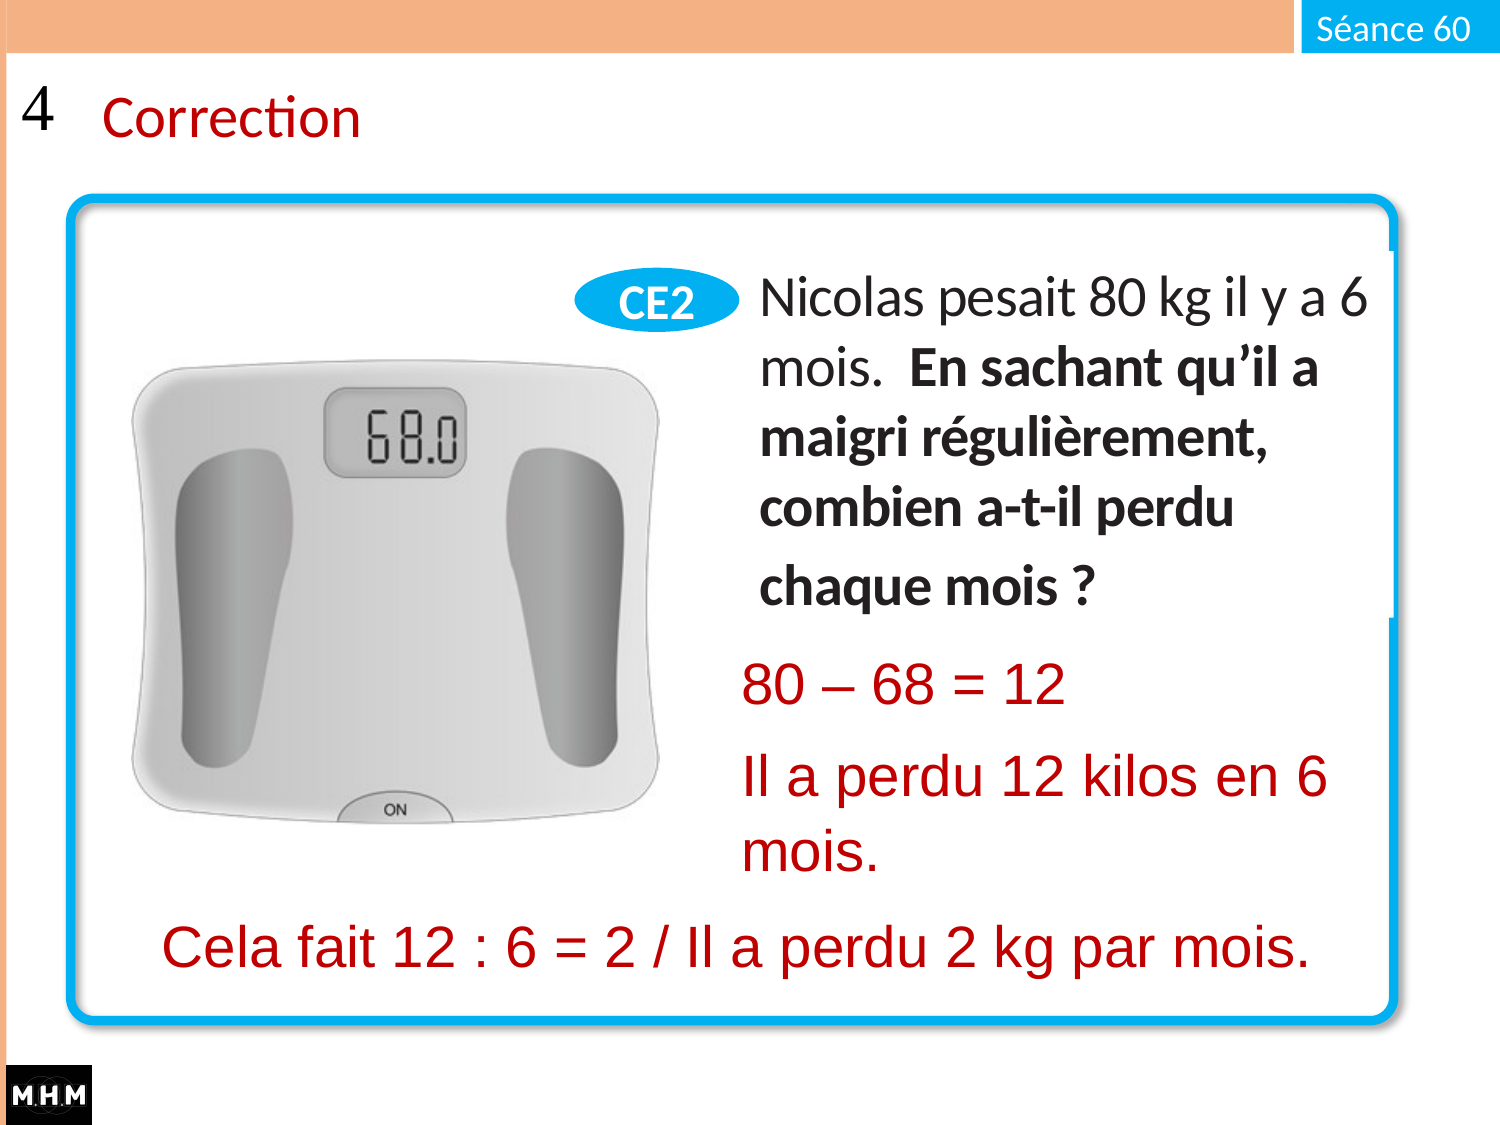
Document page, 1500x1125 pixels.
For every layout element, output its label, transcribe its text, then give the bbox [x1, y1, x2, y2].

text_box [68, 196, 1396, 1023]
text_box Cela fait 12 : 6 = 2 / Il a perdu 2 kg par mois. [147, 896, 1500, 987]
text_box Nicolas pesait 80 kg il y a 6 mois. En sachant qu’il a maigri régulièrement, combien a-t-il perdu chaque mois ? [745, 251, 1394, 618]
text_box 80 – 68 = 12 Il a perdu 12 kilos en 6 mois. [726, 634, 1368, 874]
text_box CE2 [572, 265, 742, 335]
picture [6, 1065, 92, 1125]
title Correction [87, 32, 1382, 157]
picture [131, 357, 660, 826]
